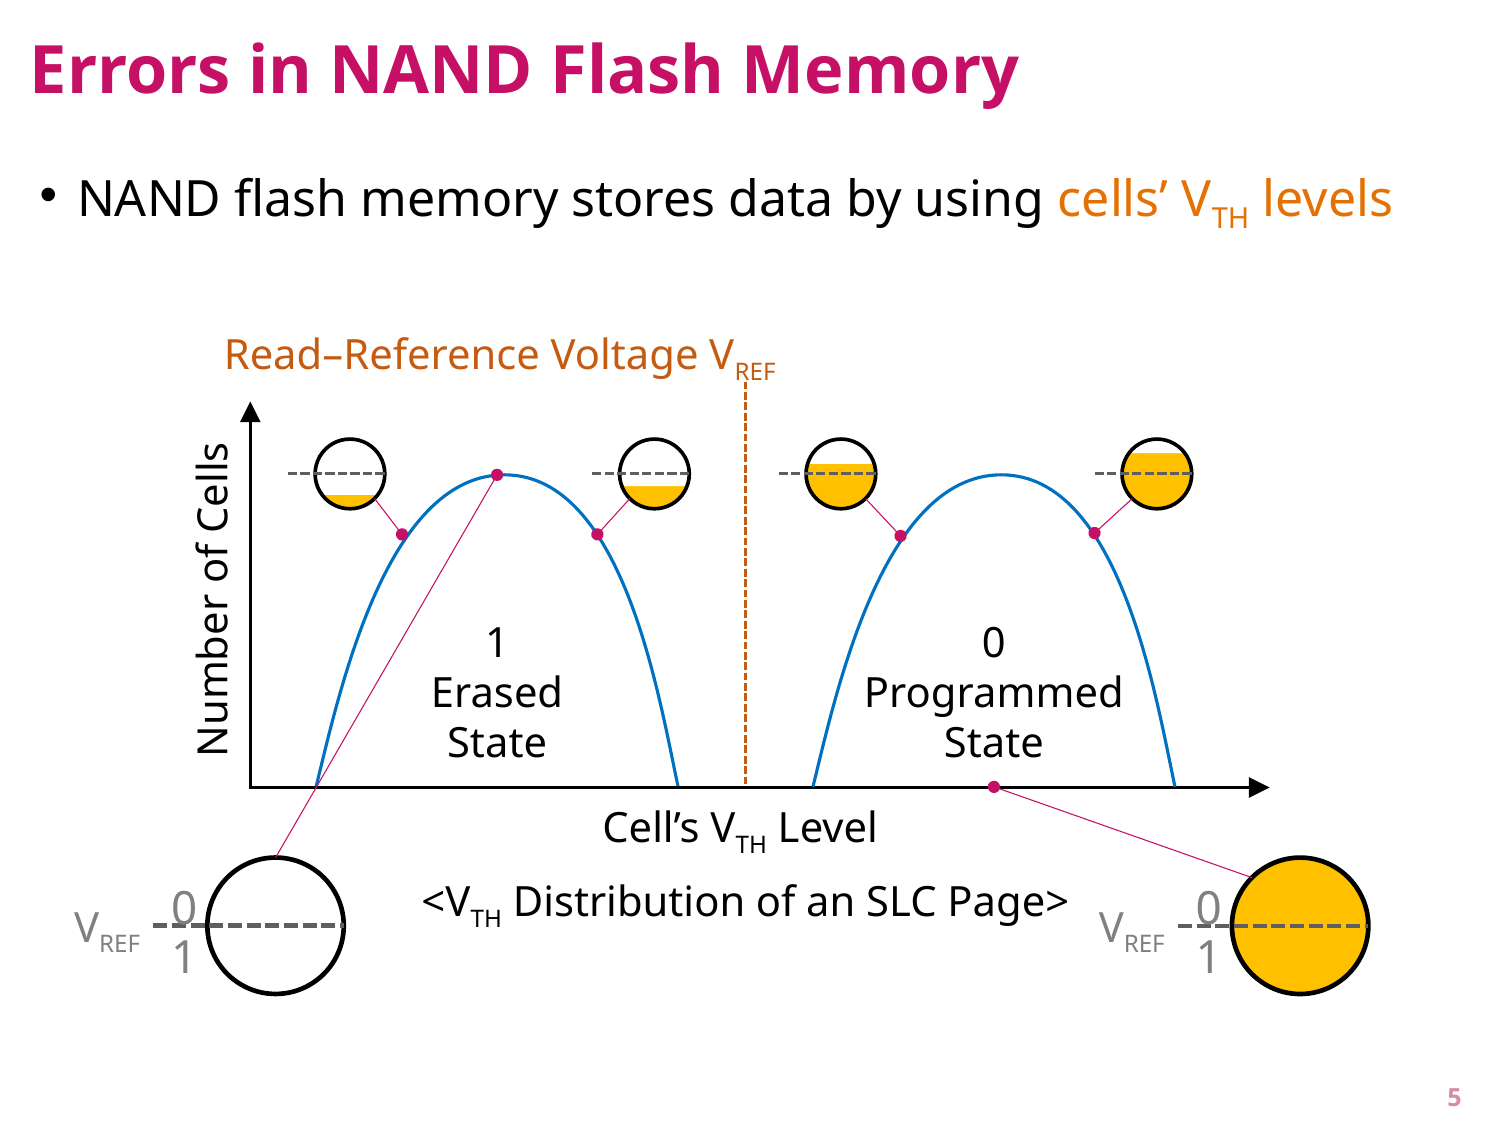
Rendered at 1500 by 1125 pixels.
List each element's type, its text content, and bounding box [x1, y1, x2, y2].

slide_number 5 [1140, 1068, 1477, 1125]
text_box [167, 331, 1270, 786]
title Errors in NAND Flash Memory [0, 0, 1500, 133]
list NAND flash memory stores data by using cells’ VTH levels [24, 159, 1476, 1043]
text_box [287, 394, 1194, 536]
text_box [41, 786, 1369, 996]
